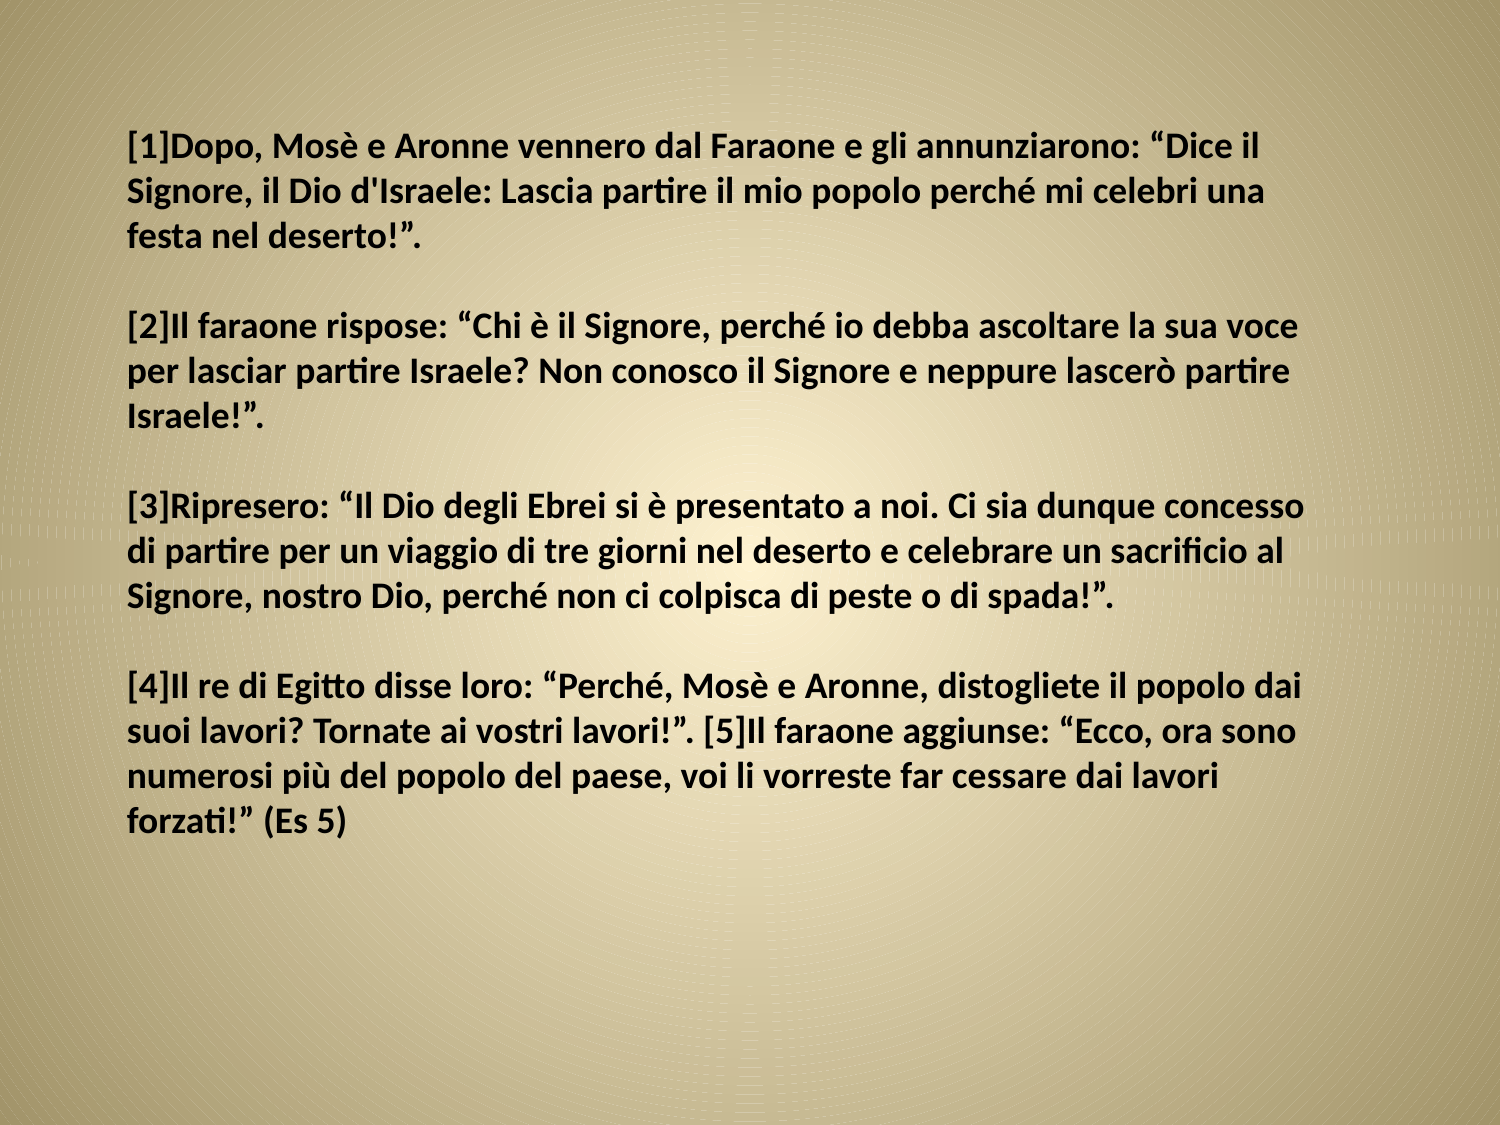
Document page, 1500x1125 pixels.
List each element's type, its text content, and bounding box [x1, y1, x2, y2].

text_box [1]Dopo, Mosè e Aronne vennero dal Faraone e gli annunziarono: “Dice il Signore, il Dio d'Israele: Lascia partire il mio popolo perché mi celebri una festa nel deserto!”. [2]Il faraone rispose: “Chi è il Signore, perché io debba ascoltare la sua voce per lasciar partire Israele? Non conosco il Signore e neppure lascerò partire Israele!”. [3]Ripresero: “Il Dio degli Ebrei si è presentato a noi. Ci sia dunque concesso di partire per un viaggio di tre giorni nel deserto e celebrare un sacrificio al Signore, nostro Dio, perché non ci colpisca di peste o di spada!”. [4]Il re di Egitto disse loro: “Perché, Mosè e Aronne, distogliete il popolo dai suoi lavori? Tornate ai vostri lavori!”. [5]Il faraone aggiunse: “Ecco, ora sono numerosi più del popolo del paese, voi li vorreste far cessare dai lavori forzati!” (Es 5) [112, 113, 1341, 849]
